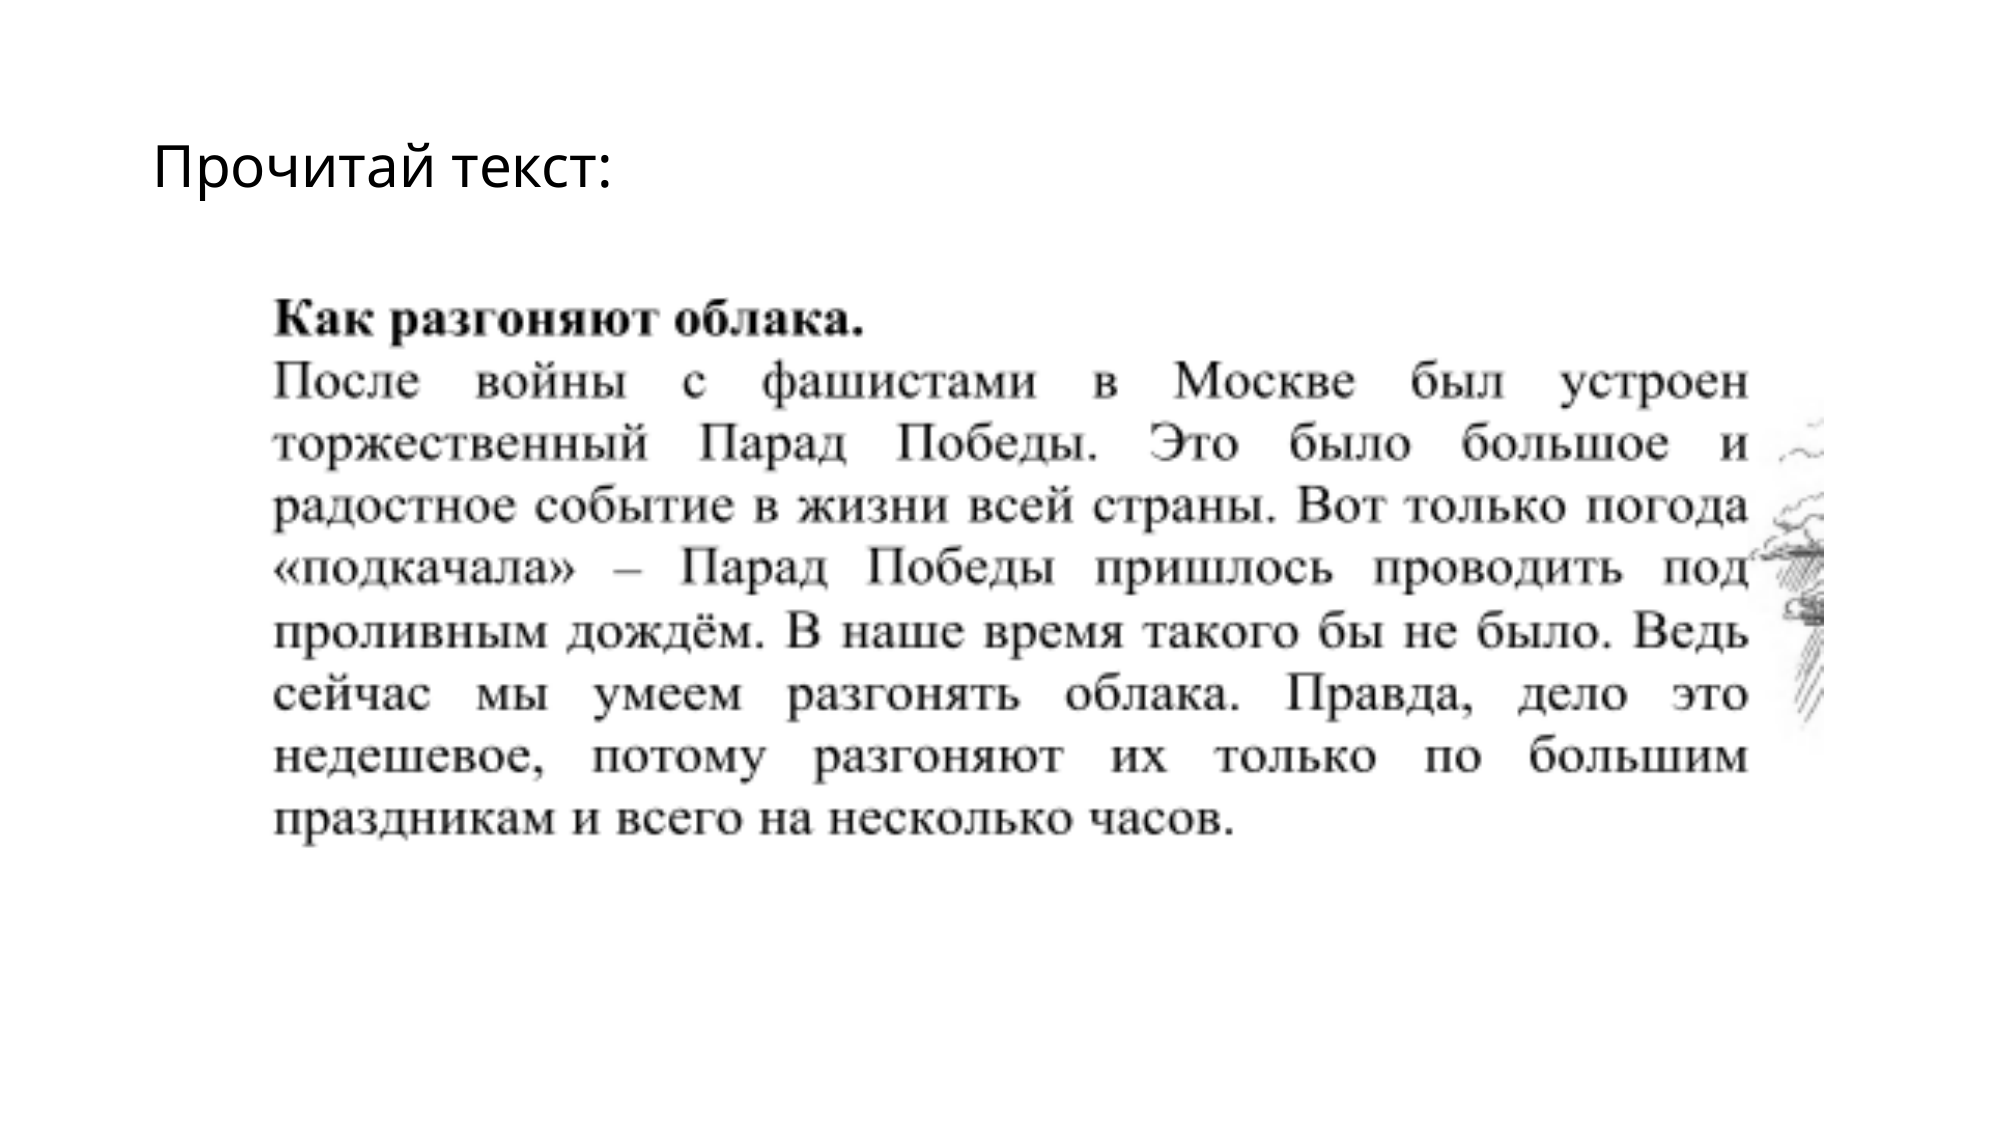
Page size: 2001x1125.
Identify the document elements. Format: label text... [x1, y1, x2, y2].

picture [241, 297, 1824, 851]
title Прочитай текст: [137, 59, 1863, 278]
